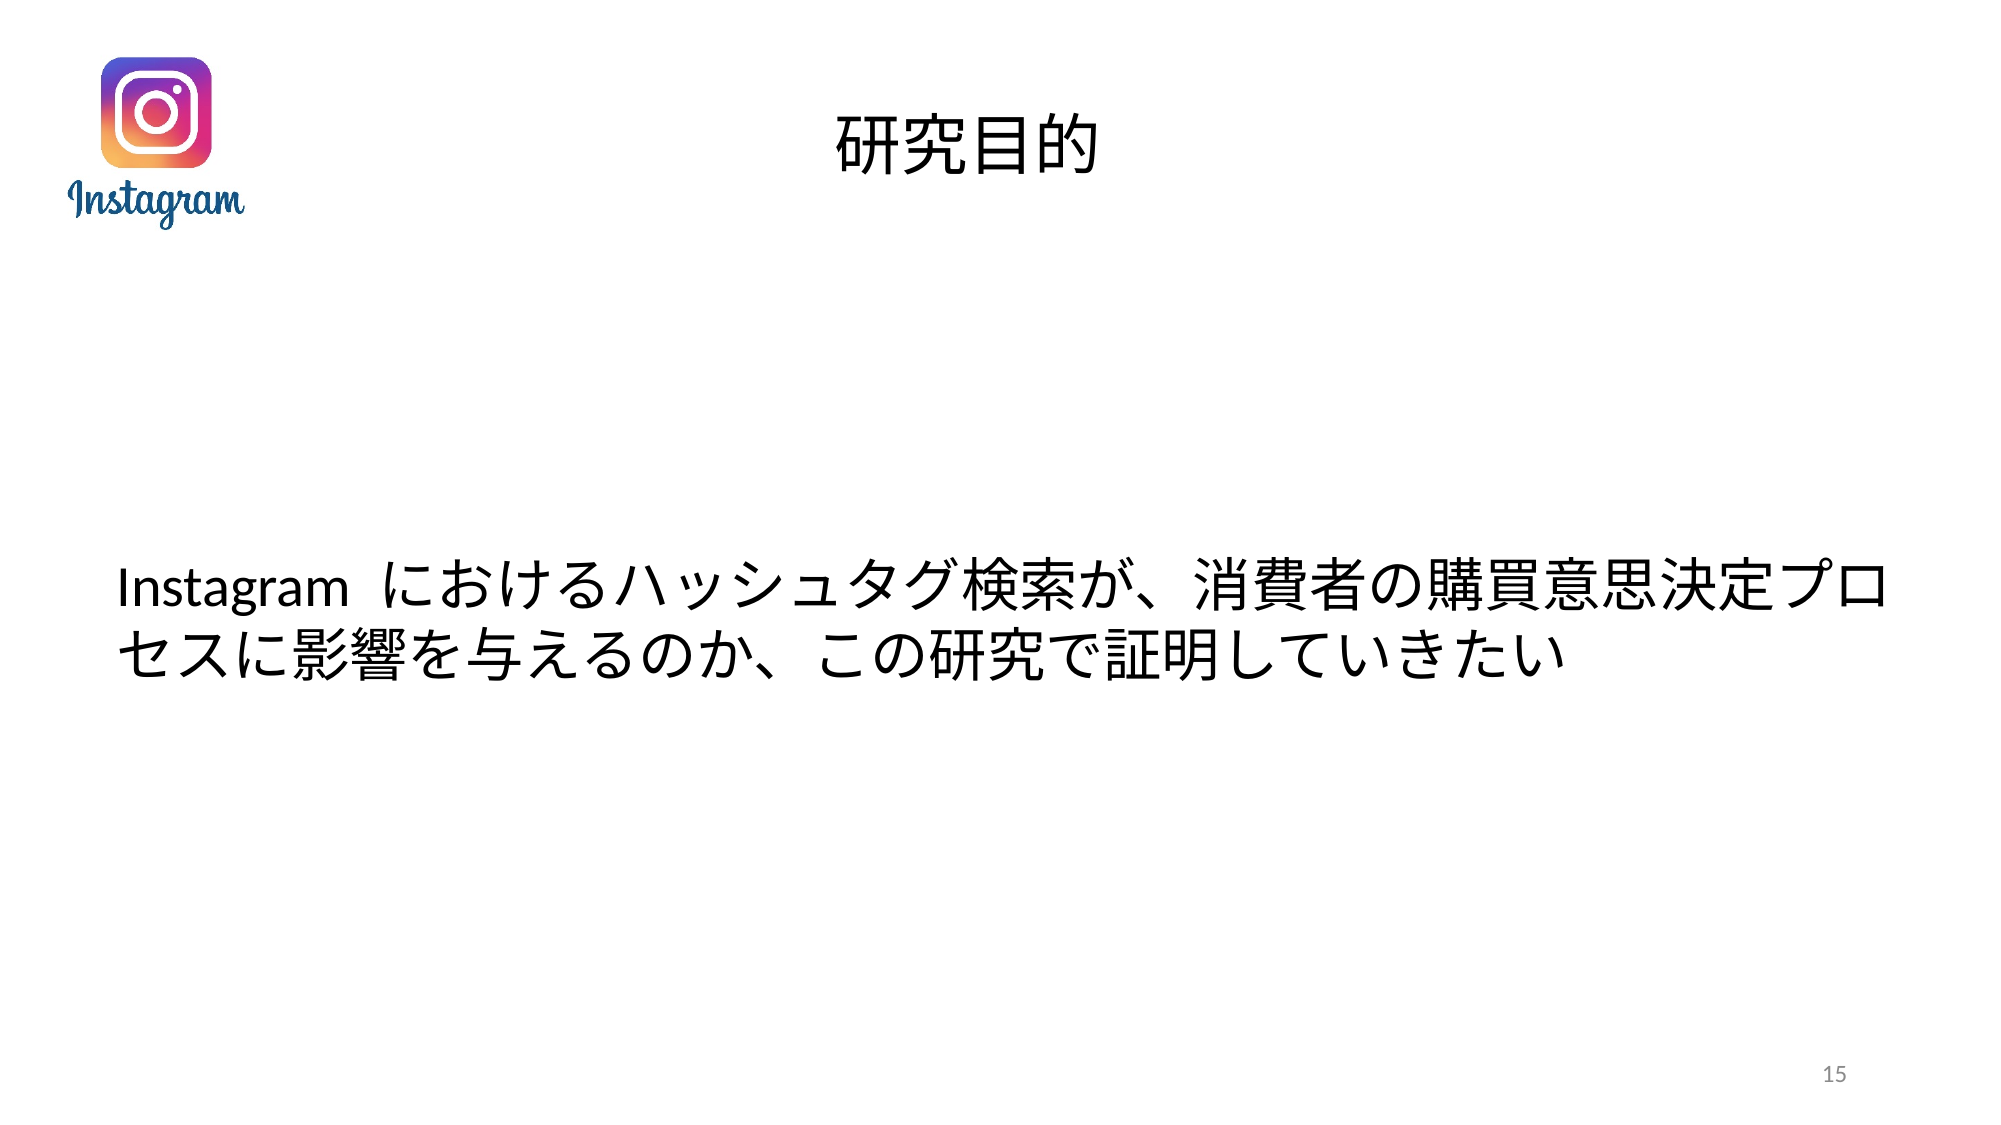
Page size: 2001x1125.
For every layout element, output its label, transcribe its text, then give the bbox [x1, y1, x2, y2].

picture [62, 54, 248, 233]
text_box 研究目的 [819, 95, 2000, 191]
text_box Instagram におけるハッシュタグ検索が、消費者の購買意思決定プロセスに影響を与えるのか、この研究で証明していきたい [101, 540, 1940, 975]
slide_number 15 [1412, 1042, 1863, 1103]
